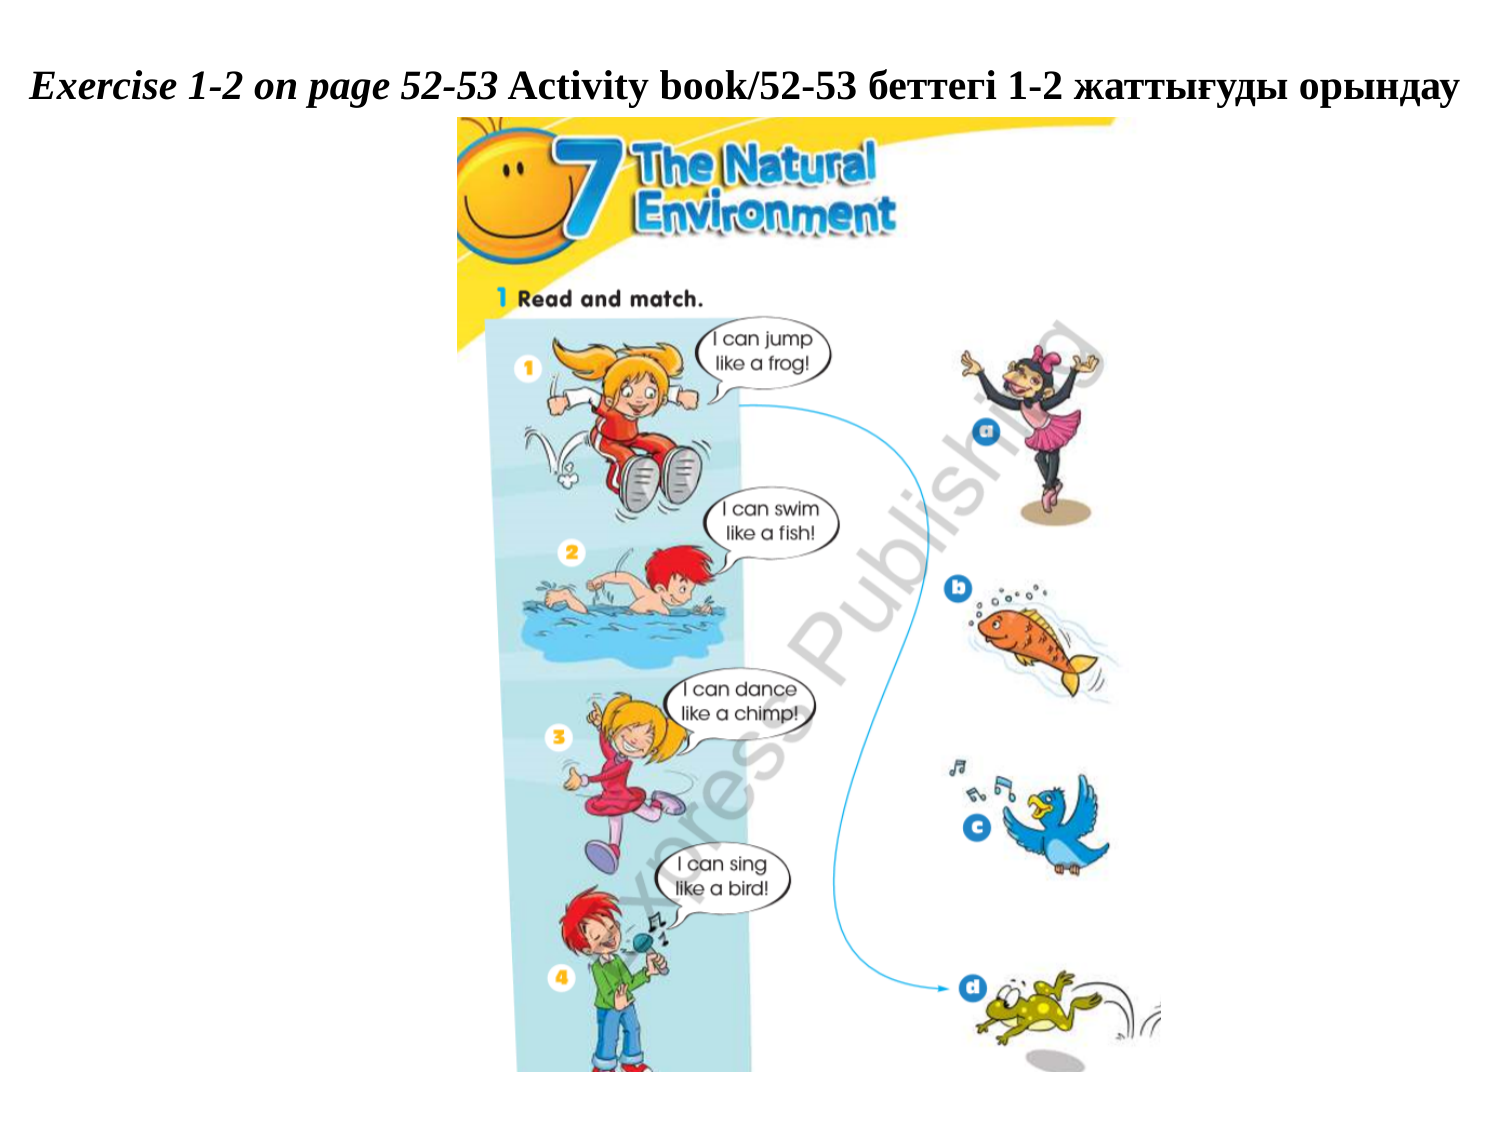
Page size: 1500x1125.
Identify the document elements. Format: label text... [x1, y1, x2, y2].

picture [456, 116, 1161, 1073]
text_box Exercise 1-2 on page 52-53 Activity book/52-53 беттегі 1-2 жаттығуды орындау [0, 1, 1500, 116]
